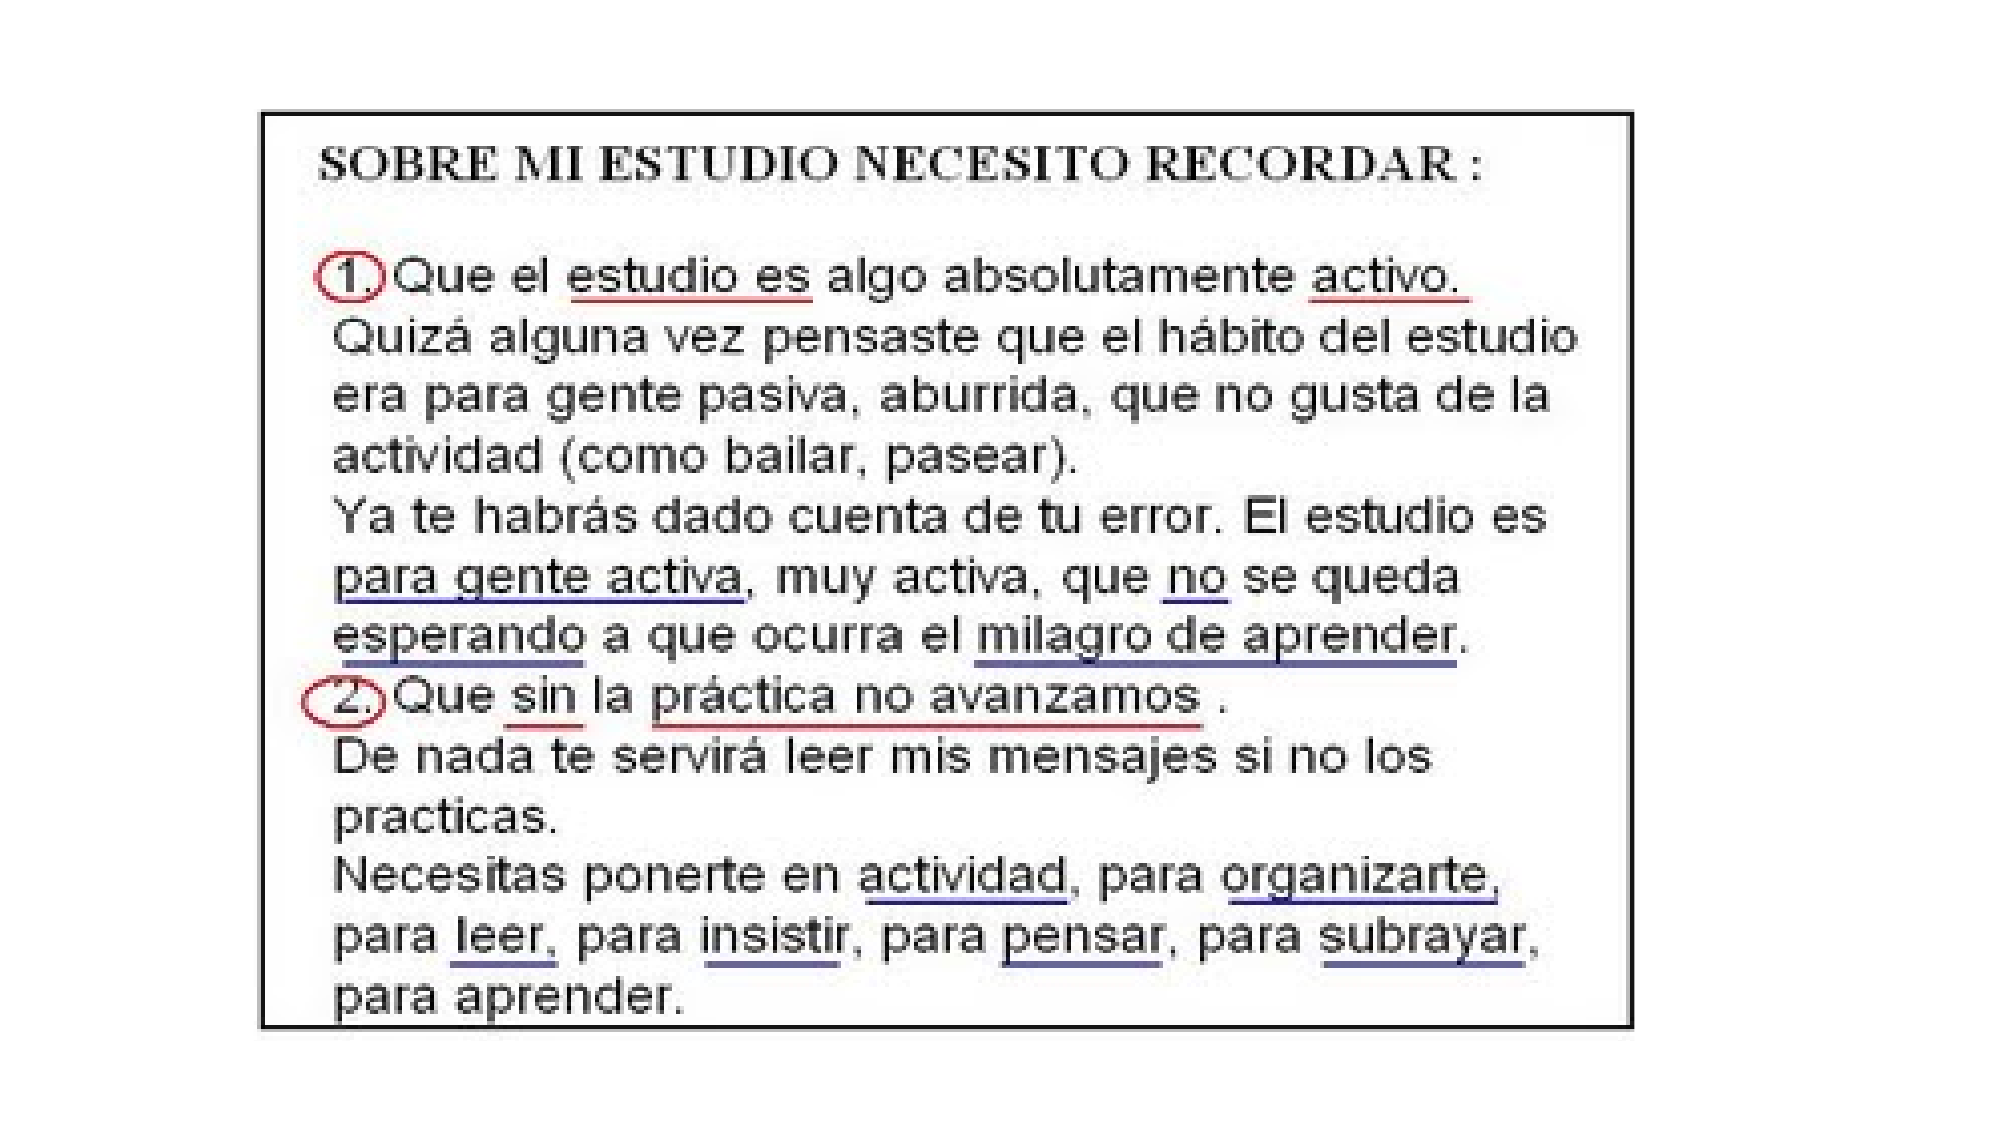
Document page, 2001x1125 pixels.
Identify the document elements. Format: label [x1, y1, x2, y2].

picture [253, 109, 1635, 1041]
